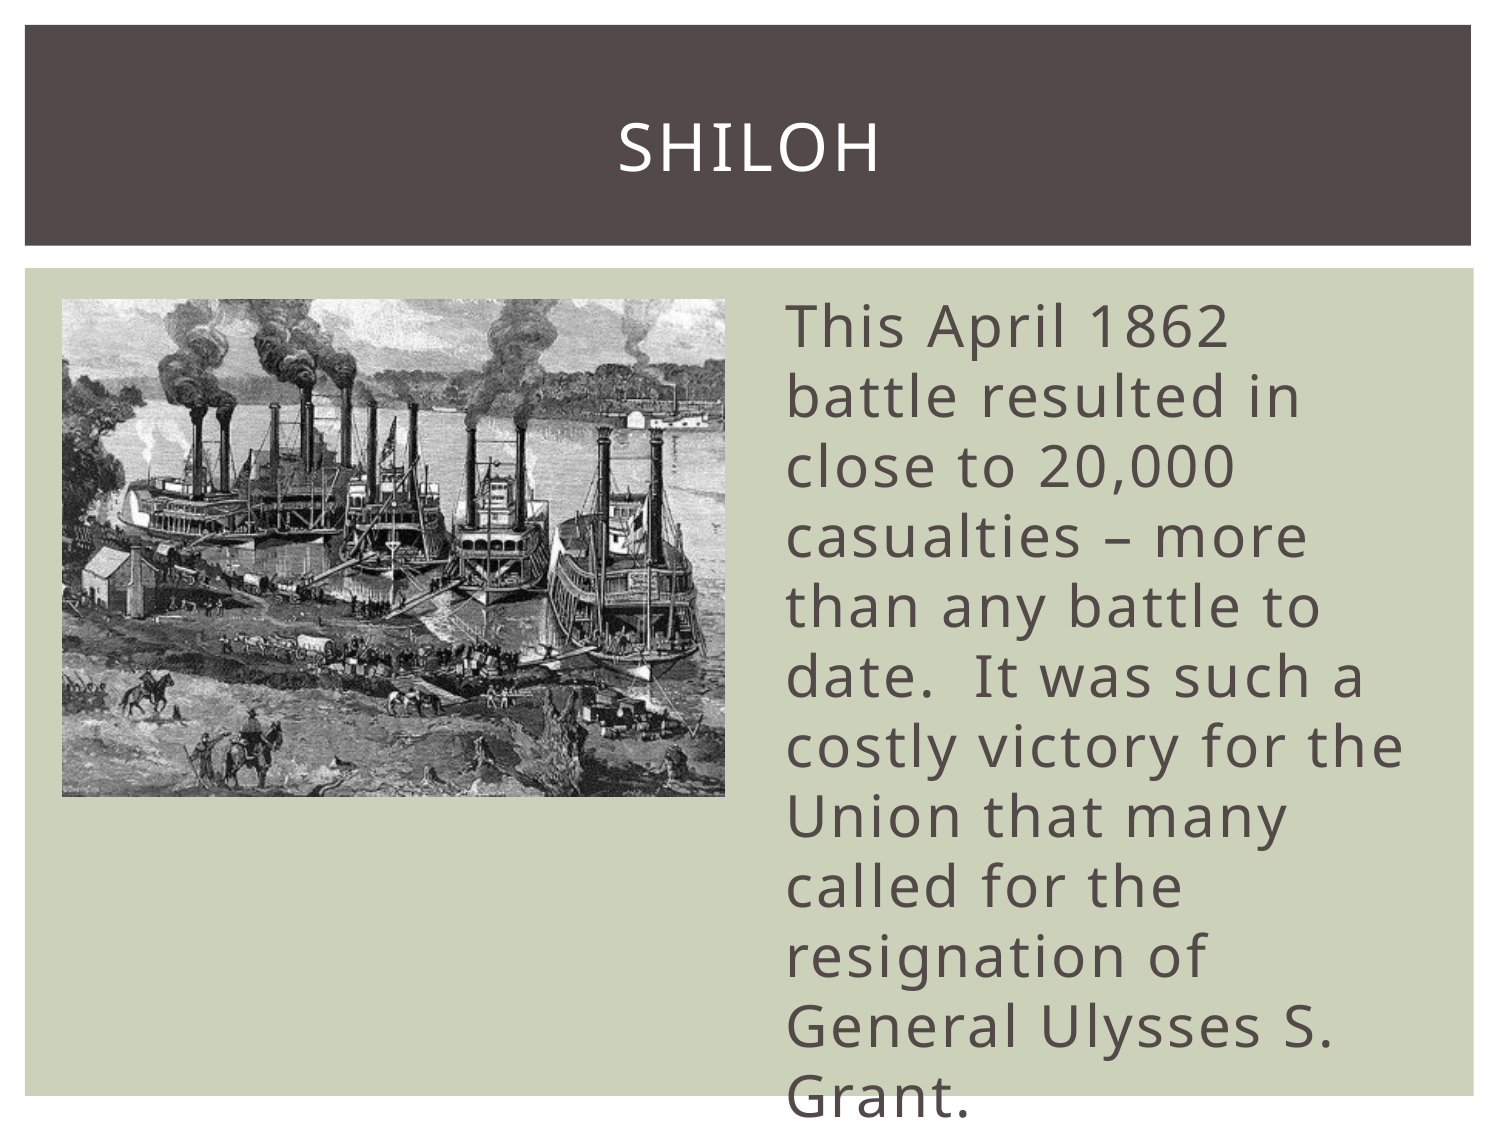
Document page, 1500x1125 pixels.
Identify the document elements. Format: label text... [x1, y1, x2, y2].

title Shiloh [62, 58, 1438, 232]
list This April 1862 battle resulted in close to 20,000 casualties – more than any battle to date. It was such a costly victory for the Union that many called for the resignation of General Ulysses S. Grant. [762, 281, 1425, 1005]
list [62, 299, 726, 797]
